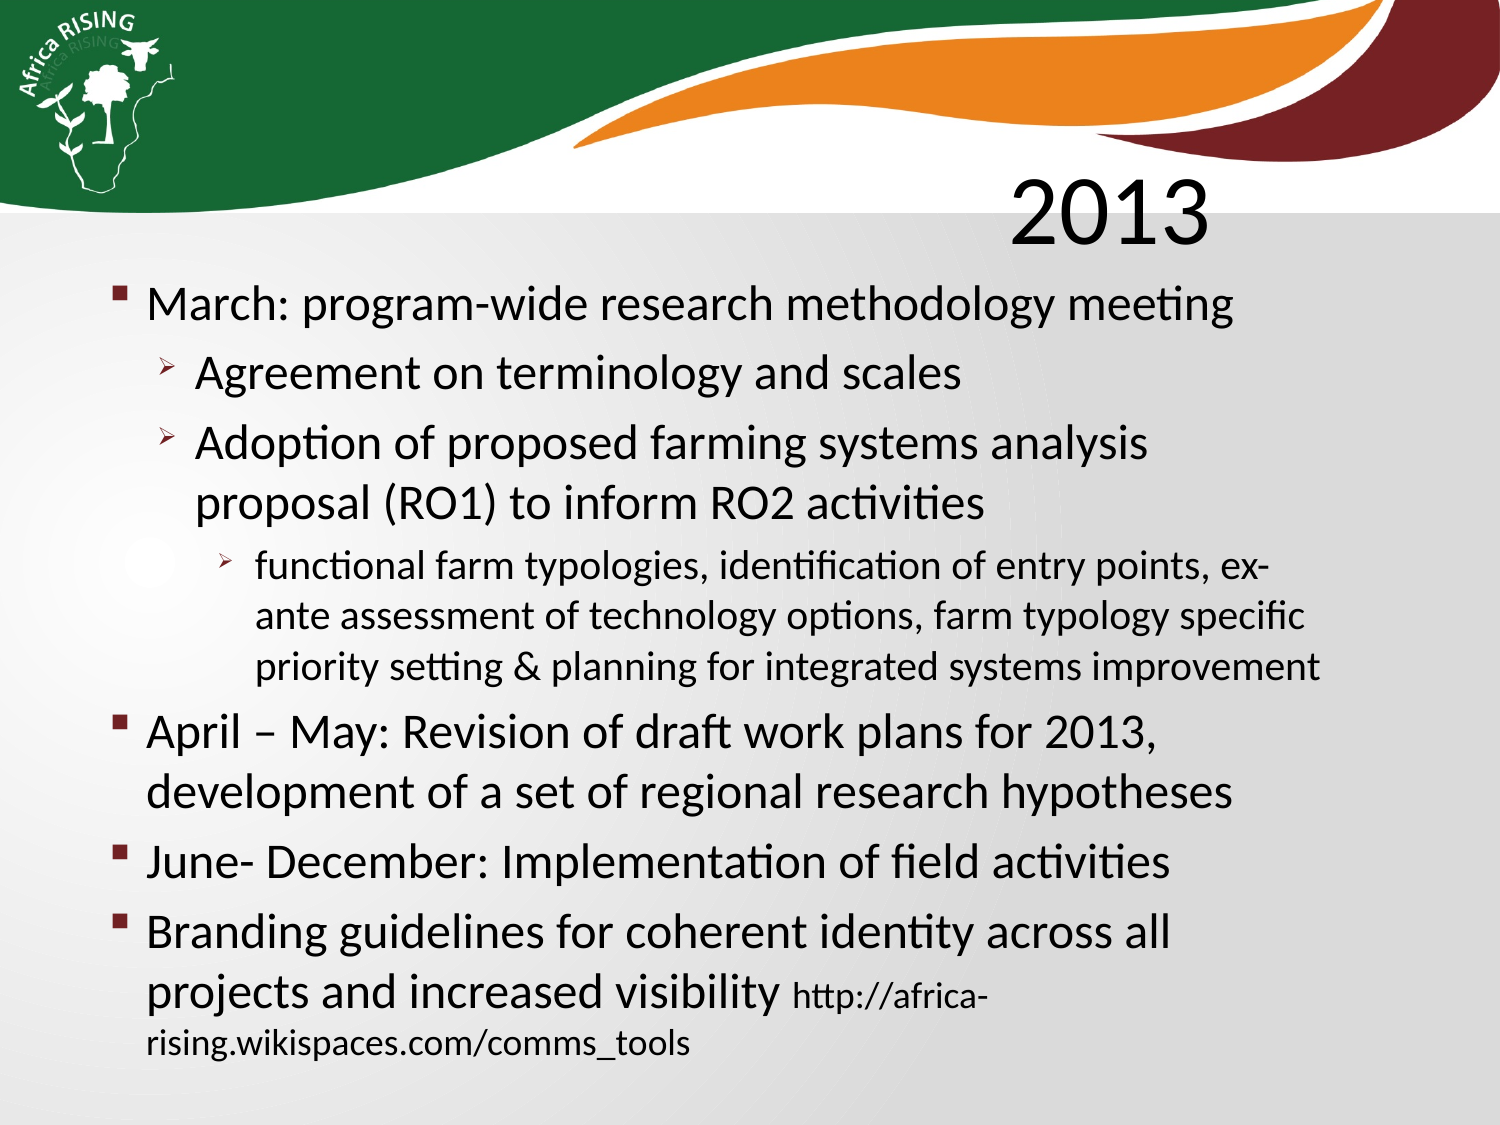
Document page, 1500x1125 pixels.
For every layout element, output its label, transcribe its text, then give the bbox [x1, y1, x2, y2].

list March: program-wide research methodology meeting Agreement on terminology and scales Adoption of proposed farming systems analysis proposal (RO1) to inform RO2 activities functional farm typologies, identification of entry points, ex-ante assessment of technology options, farm typology specific priority setting & planning for integrated systems improvement April – May: Revision of draft work plans for 2013, development of a set of regional research hypotheses June- December: Implementation of field activities Branding guidelines for coherent identity across all projects and increased visibility http://africa-rising.wikispaces.com/comms_tools [75, 262, 1350, 1088]
list 2013 [75, 137, 1325, 238]
picture [0, 0, 1500, 213]
